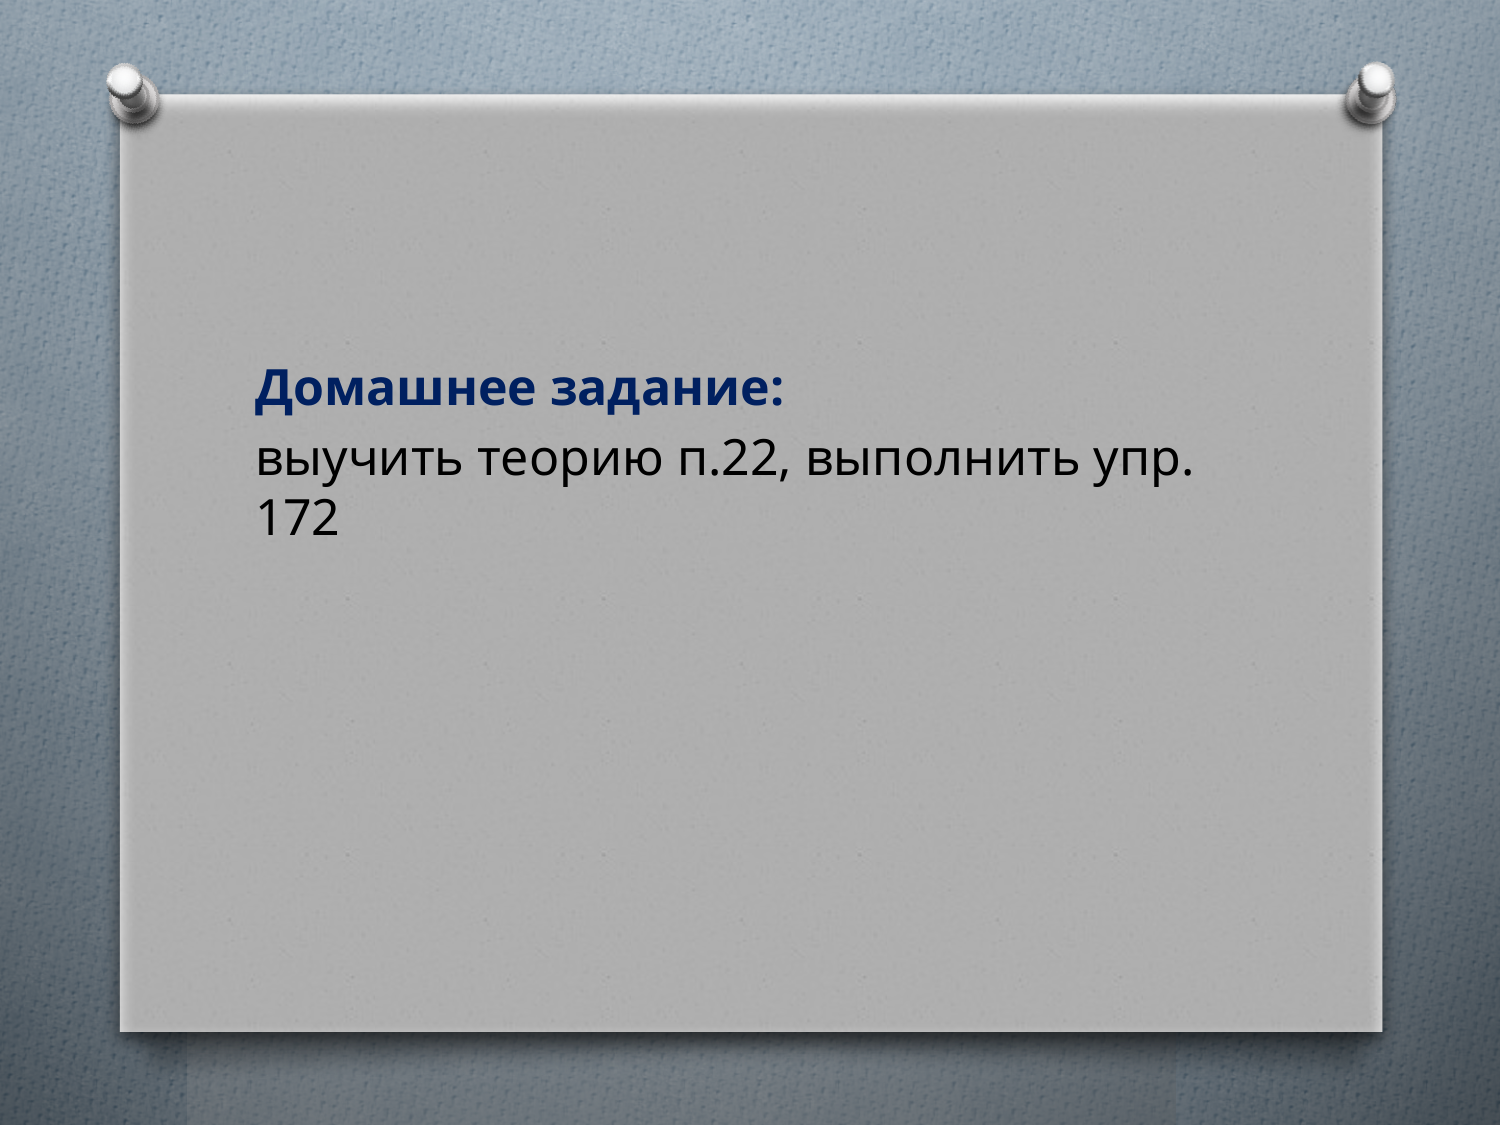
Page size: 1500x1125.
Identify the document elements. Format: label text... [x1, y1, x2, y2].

list Домашнее задание: выучить теорию п.22, выполнить упр. 172 [240, 347, 1257, 939]
picture [1317, 35, 1439, 156]
picture [75, 29, 198, 153]
